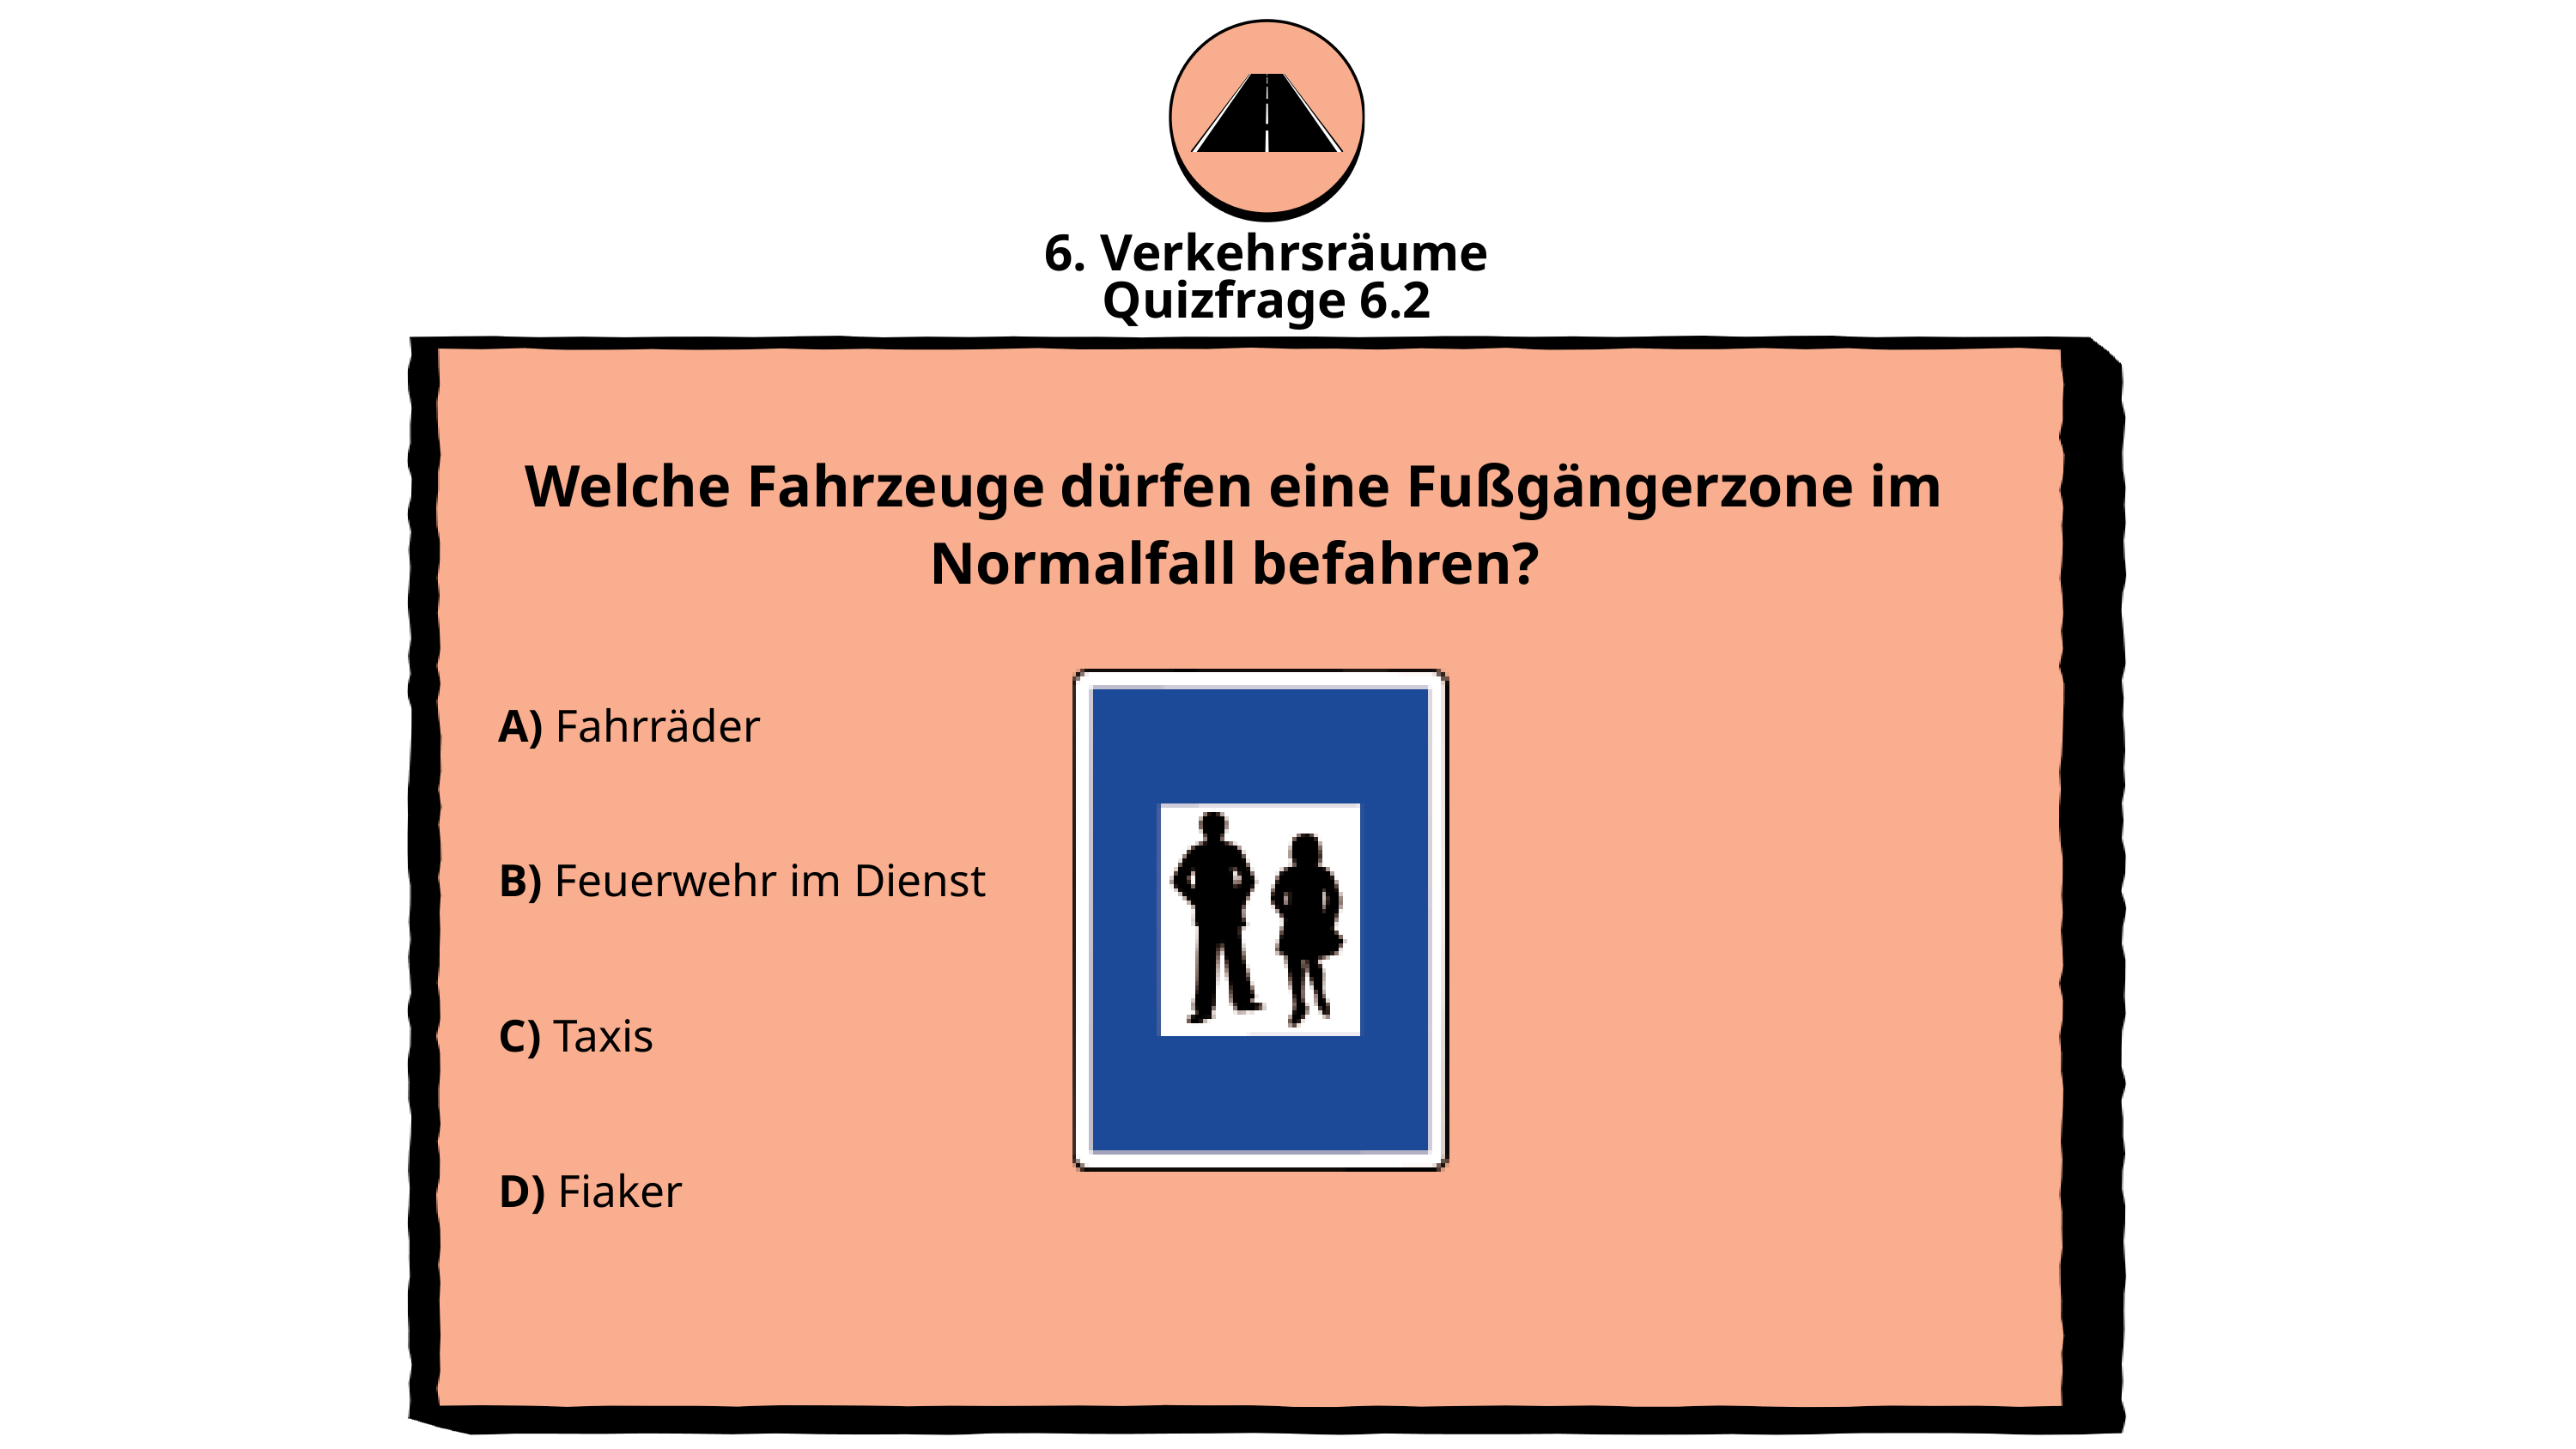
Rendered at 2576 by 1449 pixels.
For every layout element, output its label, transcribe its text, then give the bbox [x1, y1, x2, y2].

text_box [1169, 19, 1365, 222]
text_box [407, 335, 2127, 1435]
text_box 6. Verkehrsräume Quizfrage 6.2 [623, 227, 1911, 335]
picture [1072, 669, 1449, 1173]
text_box [1190, 74, 1344, 152]
text_box Welche Fahrzeuge dürfen eine Fußgängerzone im Normalfall befahren? A) Fahrräder B) Feuerwehr im Dienst C) Taxis D) Fiaker [434, 440, 2036, 1216]
